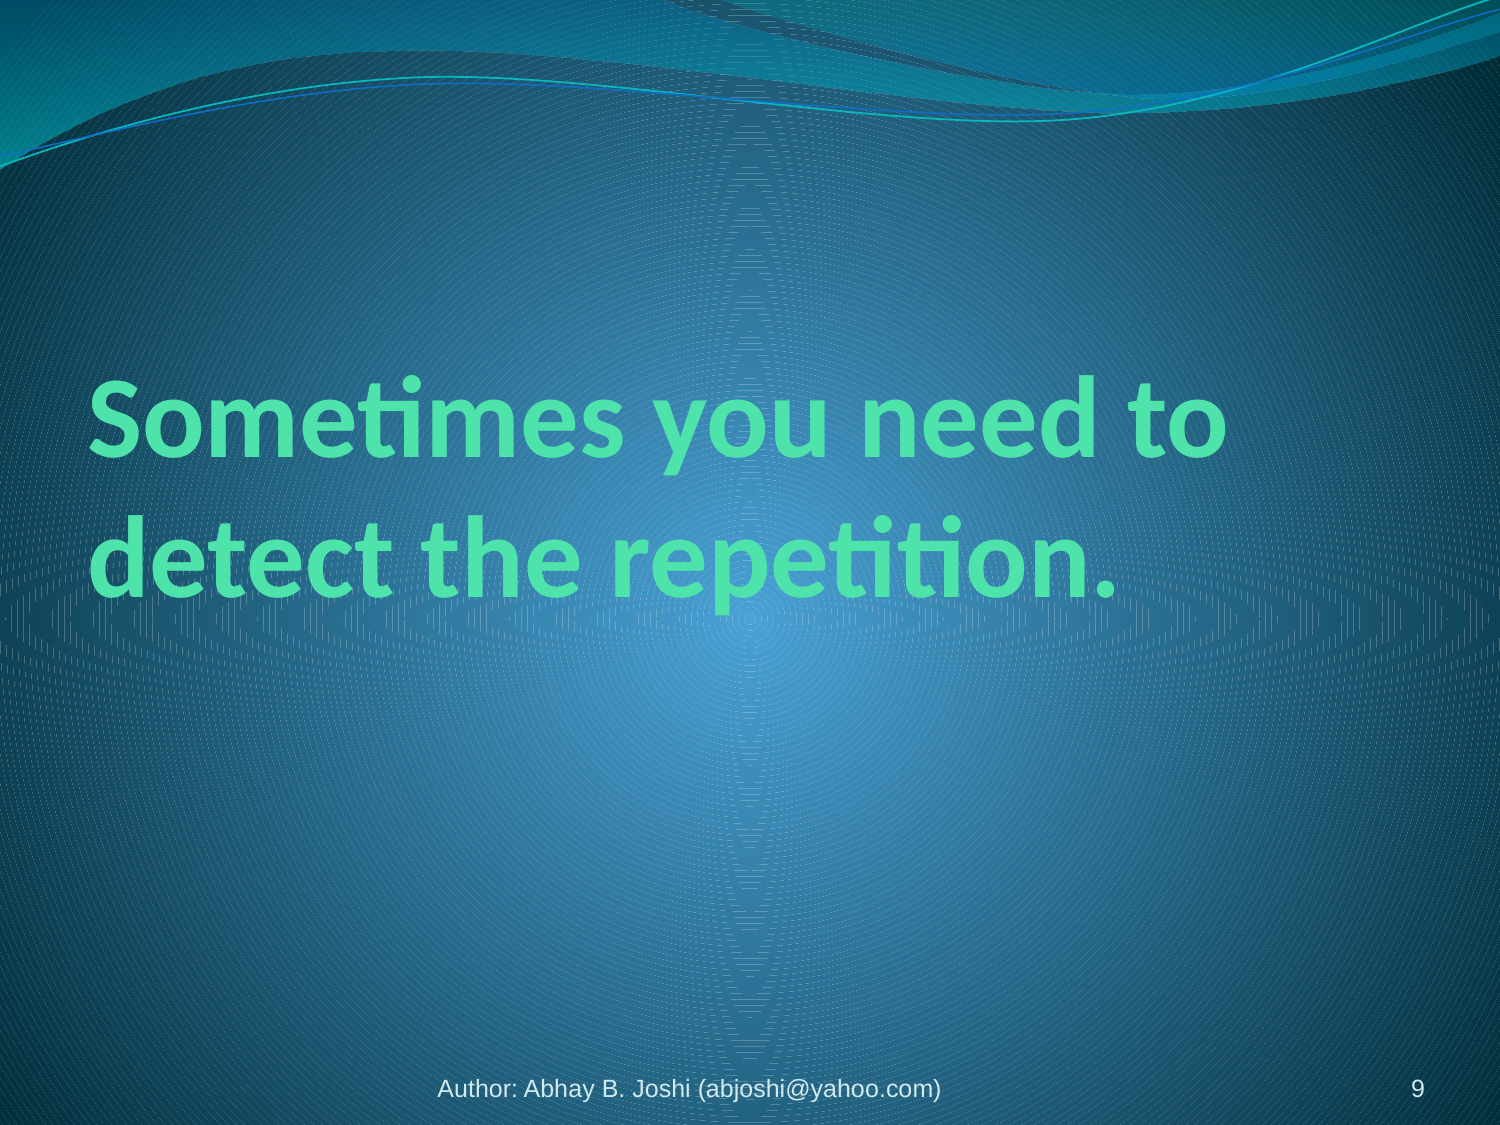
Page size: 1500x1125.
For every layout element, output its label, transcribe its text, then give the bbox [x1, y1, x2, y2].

footer Author: Abhay B. Joshi (abjoshi@yahoo.com) [437, 1042, 988, 1103]
slide_number 9 [1299, 1042, 1425, 1103]
title Sometimes you need to detect the repetition. [86, 537, 1362, 761]
